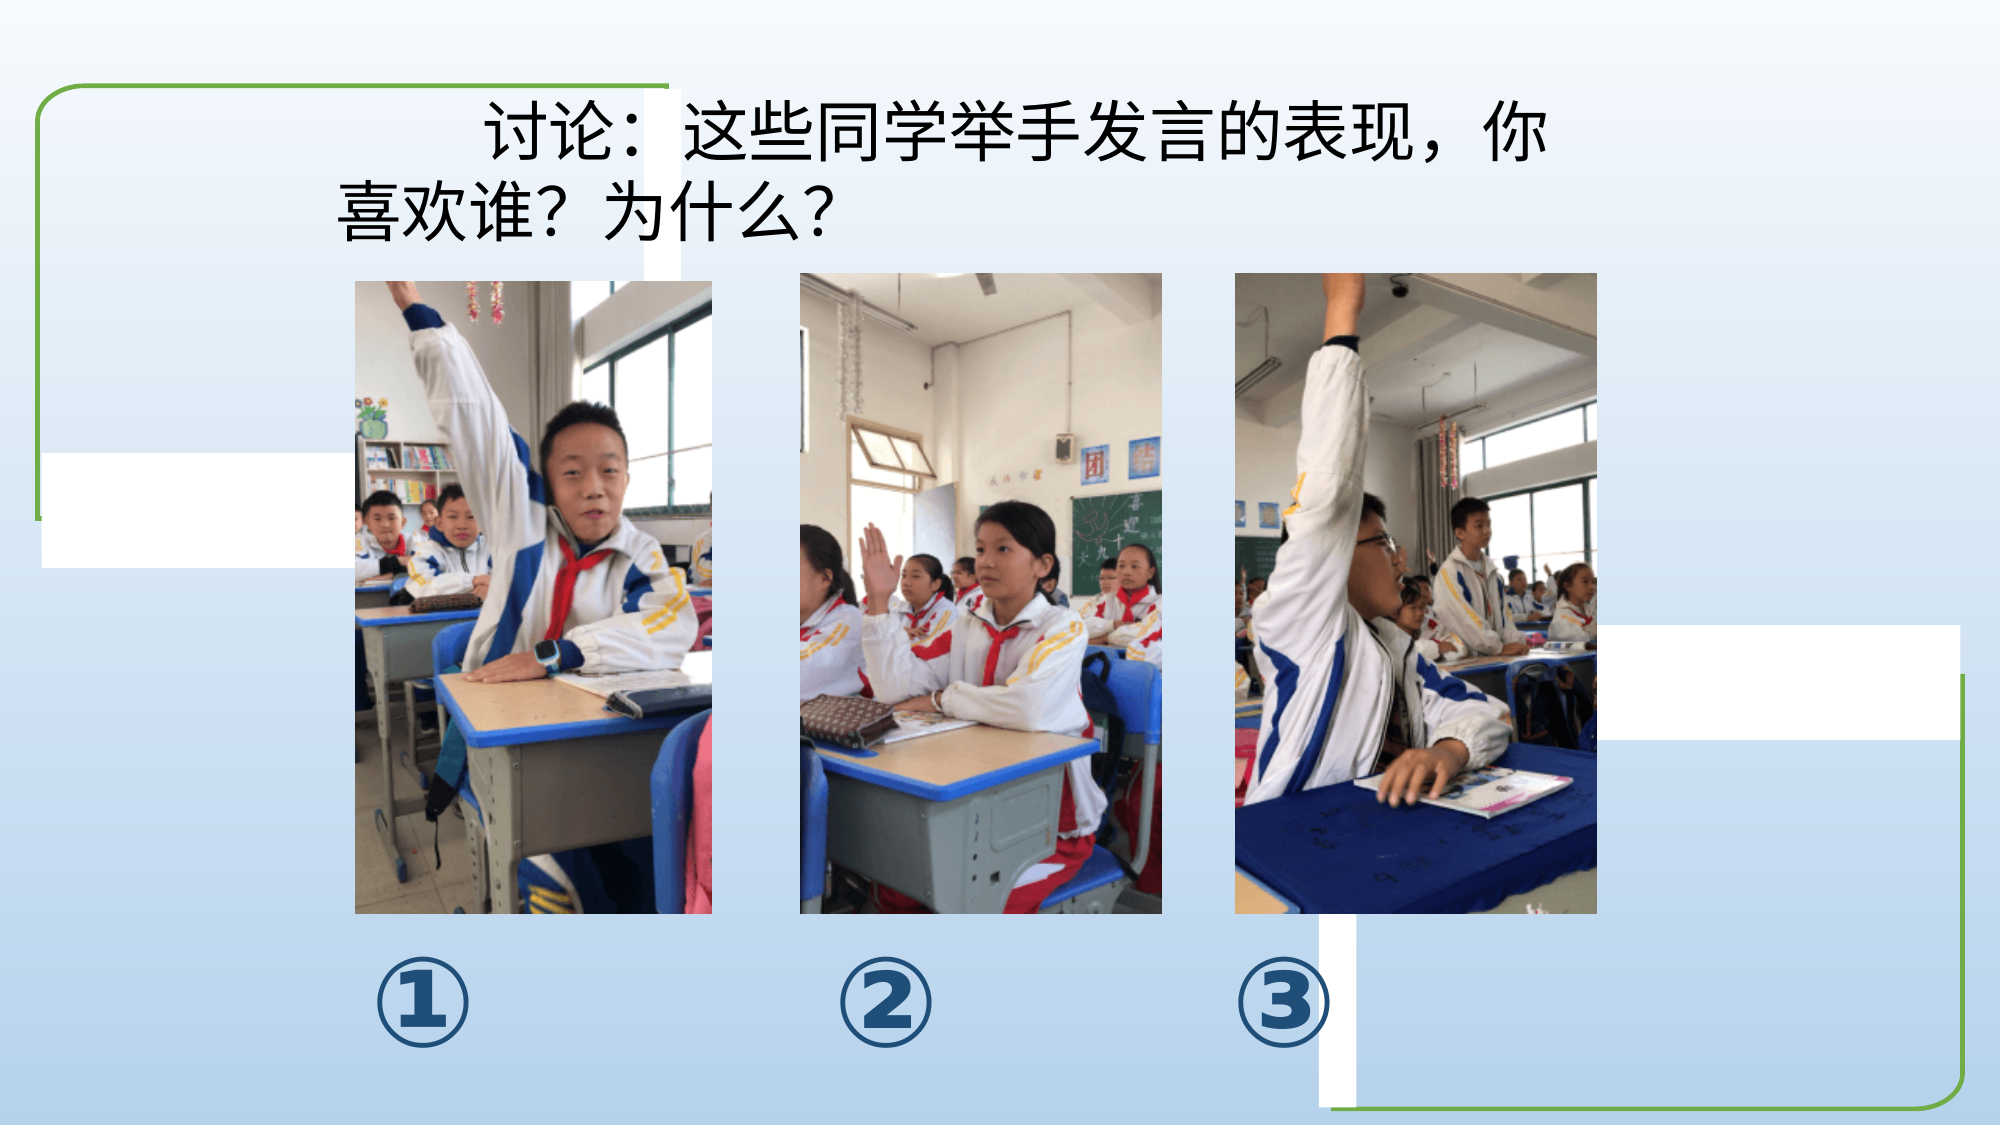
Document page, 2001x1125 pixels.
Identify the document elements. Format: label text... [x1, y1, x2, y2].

picture [1235, 273, 1597, 915]
text_box 讨论：这些同学举手发言的表现，你喜欢谁？为什么？ [320, 81, 1596, 257]
text_box ① ② ③ [355, 913, 1615, 1079]
picture [800, 273, 1162, 915]
picture [355, 281, 712, 914]
